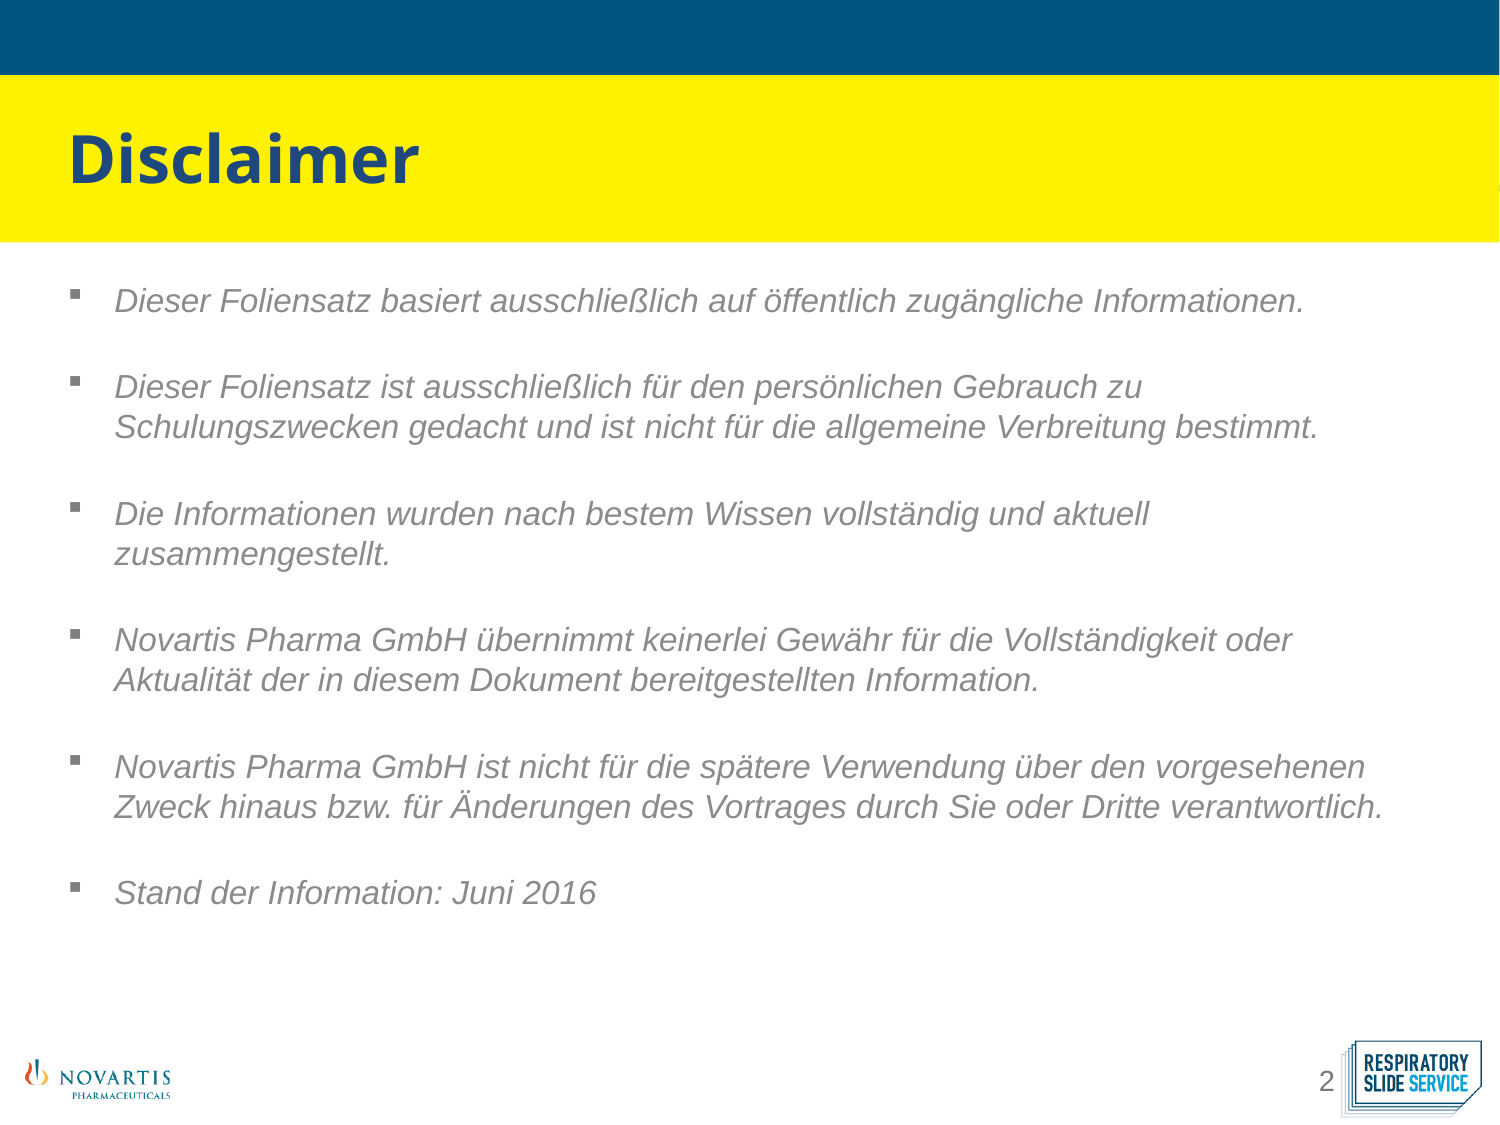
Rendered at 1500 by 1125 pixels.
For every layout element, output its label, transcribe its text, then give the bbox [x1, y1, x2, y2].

picture [25, 1059, 170, 1099]
text_box Dieser Foliensatz basiert ausschließlich auf öffentlich zugängliche Informationen. Dieser Foliensatz ist ausschließlich für den persönlichen Gebrauch zu Schulungszwecken gedacht und ist nicht für die allgemeine Verbreitung bestimmt. Die Informationen wurden nach bestem Wissen vollständig und aktuell zusammengestellt. Novartis Pharma GmbH übernimmt keinerlei Gewähr für die Vollständigkeit oder Aktualität der in diesem Dokument bereitgestellten Information. Novartis Pharma GmbH ist nicht für die spätere Verwendung über den vorgesehenen Zweck hinaus bzw. für Änderungen des Vortrages durch Sie oder Dritte verantwortlich. Stand der Information: Juni 2016 [67, 279, 1418, 940]
text_box Disclaimer [67, 87, 1418, 227]
picture [1328, 1027, 1497, 1125]
